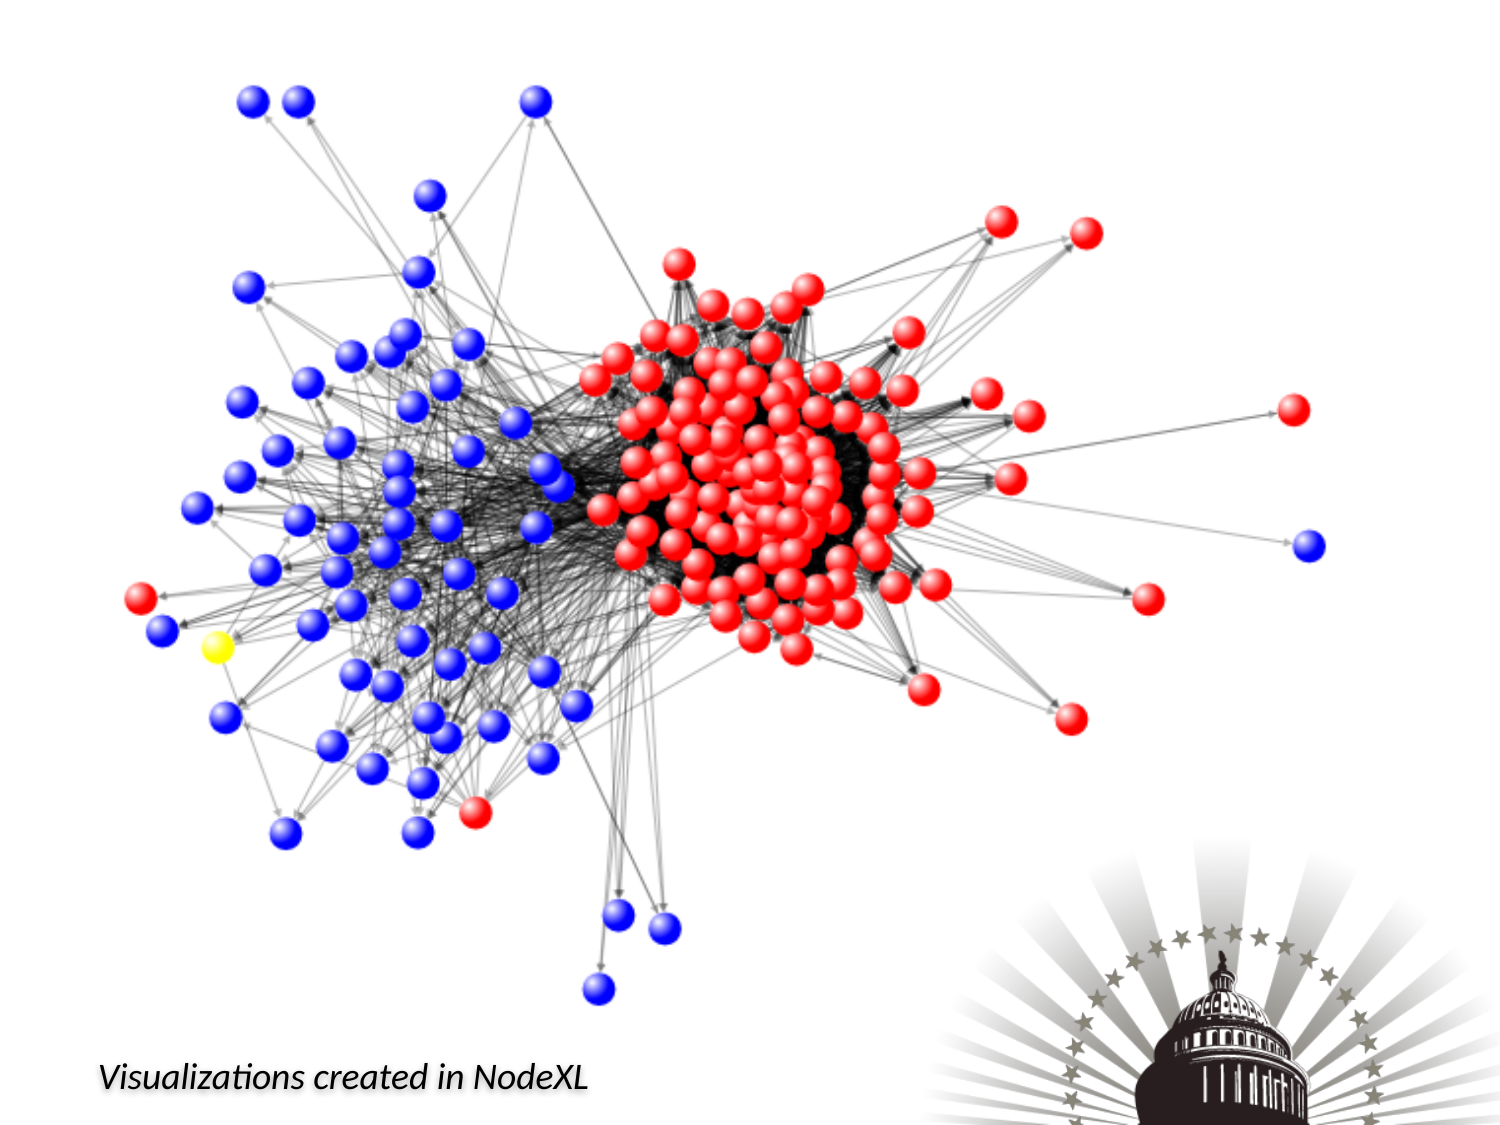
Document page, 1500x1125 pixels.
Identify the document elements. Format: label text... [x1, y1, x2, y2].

picture [887, 812, 1500, 1125]
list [113, 74, 1338, 1018]
text_box Visualizations created in NodeXL [24, 1037, 663, 1113]
